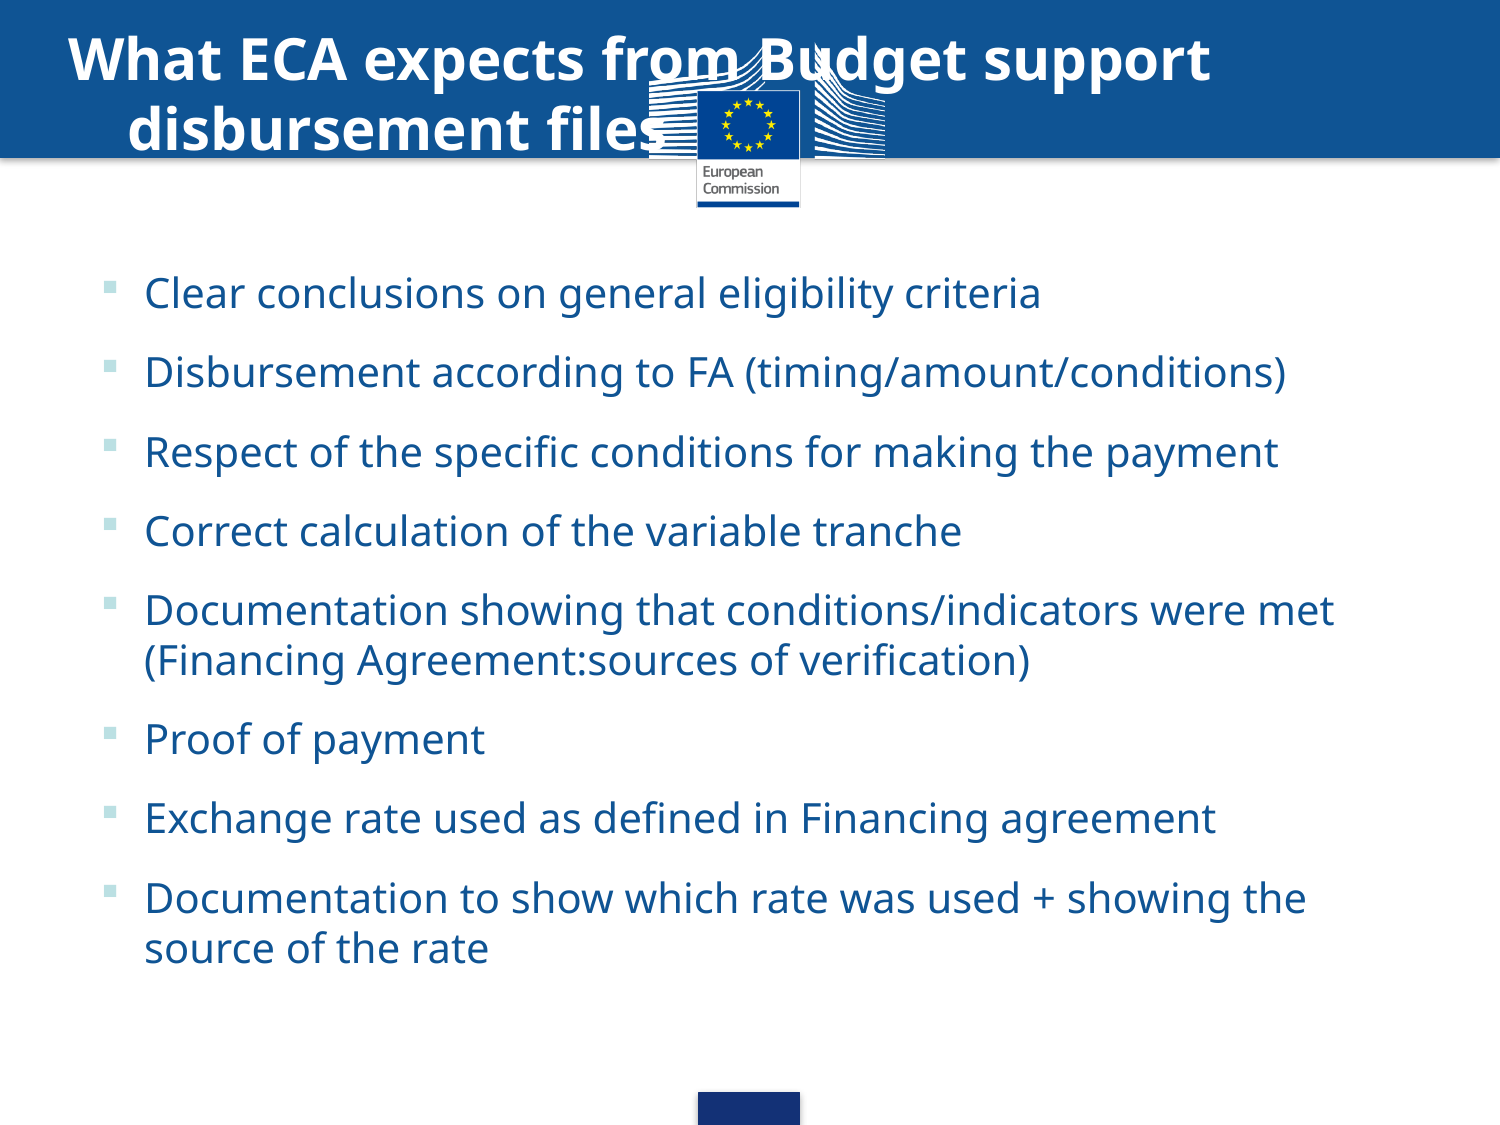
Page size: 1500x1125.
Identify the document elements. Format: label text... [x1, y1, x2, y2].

text_box Clear conclusions on general eligibility criteria Disbursement according to FA (timing/amount/conditions) Respect of the specific conditions for making the payment Correct calculation of the variable tranche Documentation showing that conditions/indicators were met (Financing Agreement:sources of verification) Proof of payment Exchange rate used as defined in Financing agreement Documentation to show which rate was used + showing the source of the rate [100, 267, 1400, 1071]
title What ECA expects from Budget support disbursement files [53, 0, 1377, 185]
picture [649, 185, 885, 208]
